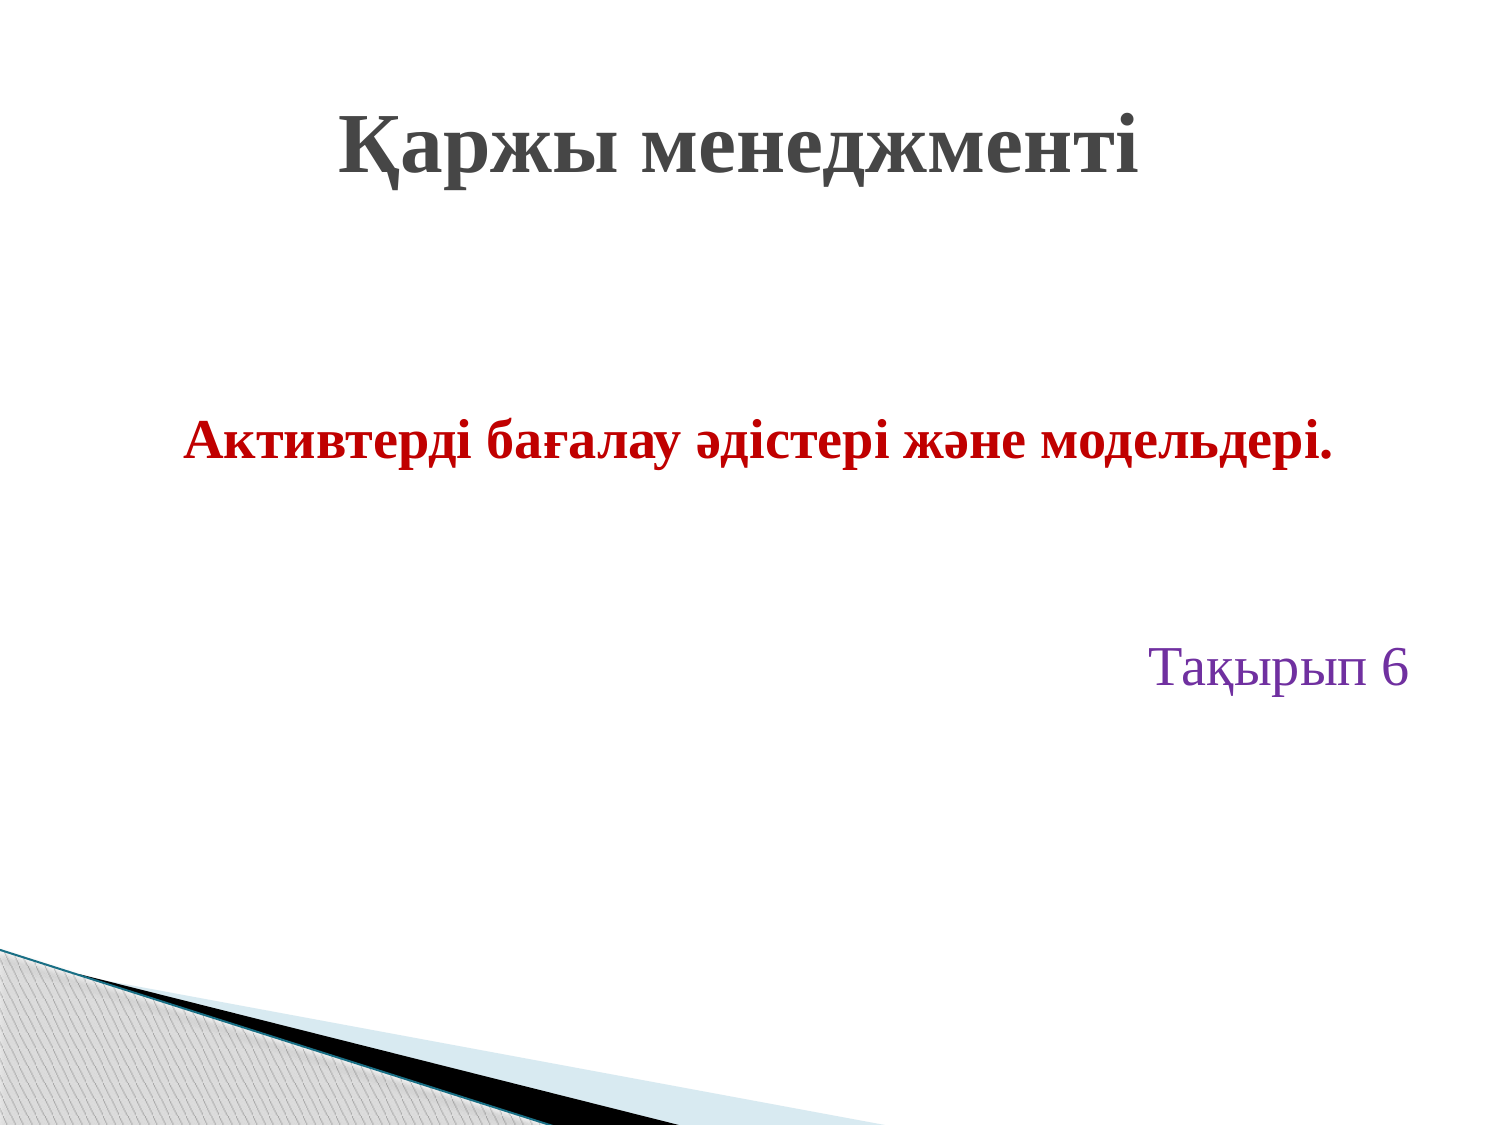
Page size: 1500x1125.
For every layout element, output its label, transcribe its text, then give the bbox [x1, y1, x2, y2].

list Активтерді бағалау әдістері және модельдері. Тақырып 6 [75, 243, 1425, 986]
title Қаржы менеджменті [75, 45, 1425, 233]
